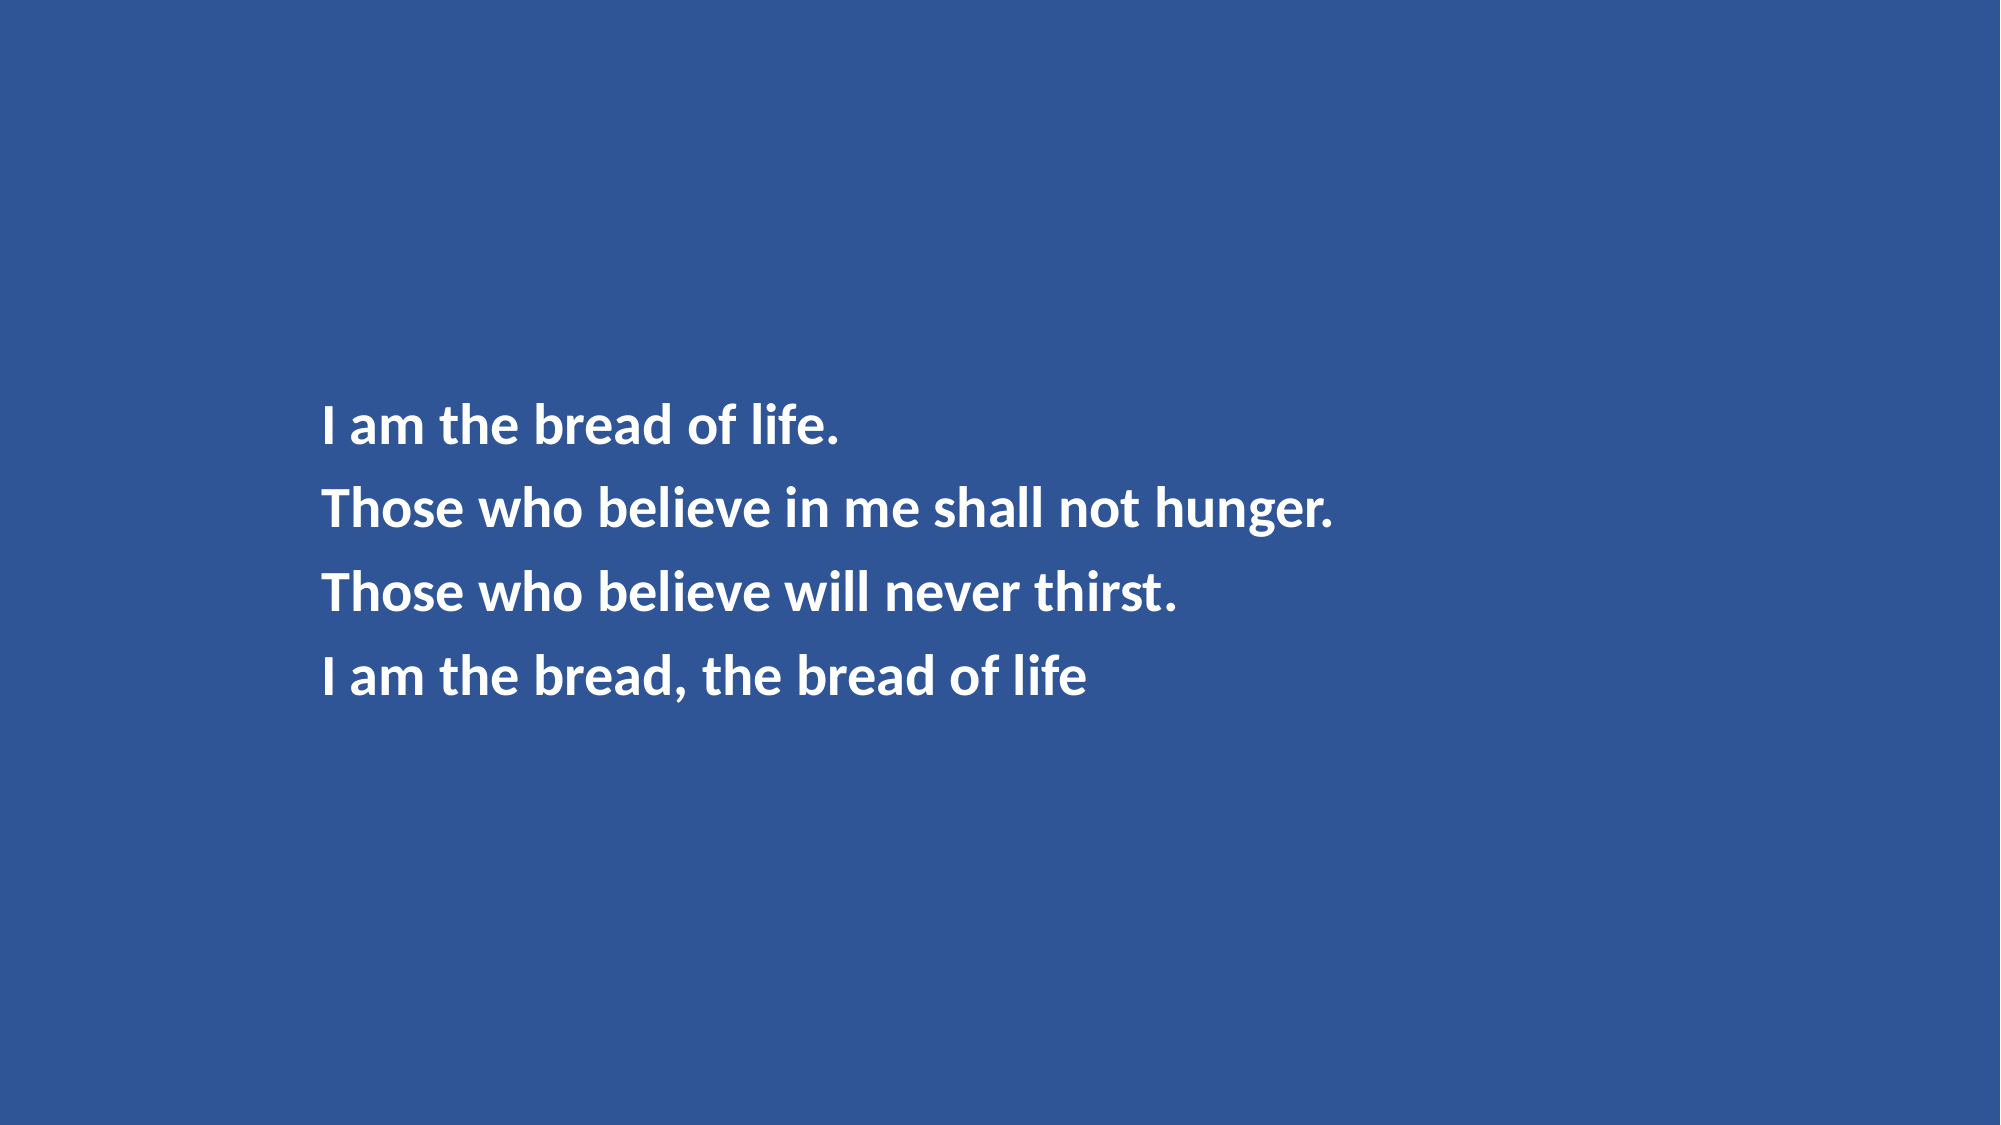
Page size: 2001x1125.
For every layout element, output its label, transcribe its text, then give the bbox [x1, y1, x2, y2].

list I am the bread of life. Those who believe in me shall not hunger. Those who believe will never thirst. I am the bread, the bread of life [306, 386, 1694, 739]
